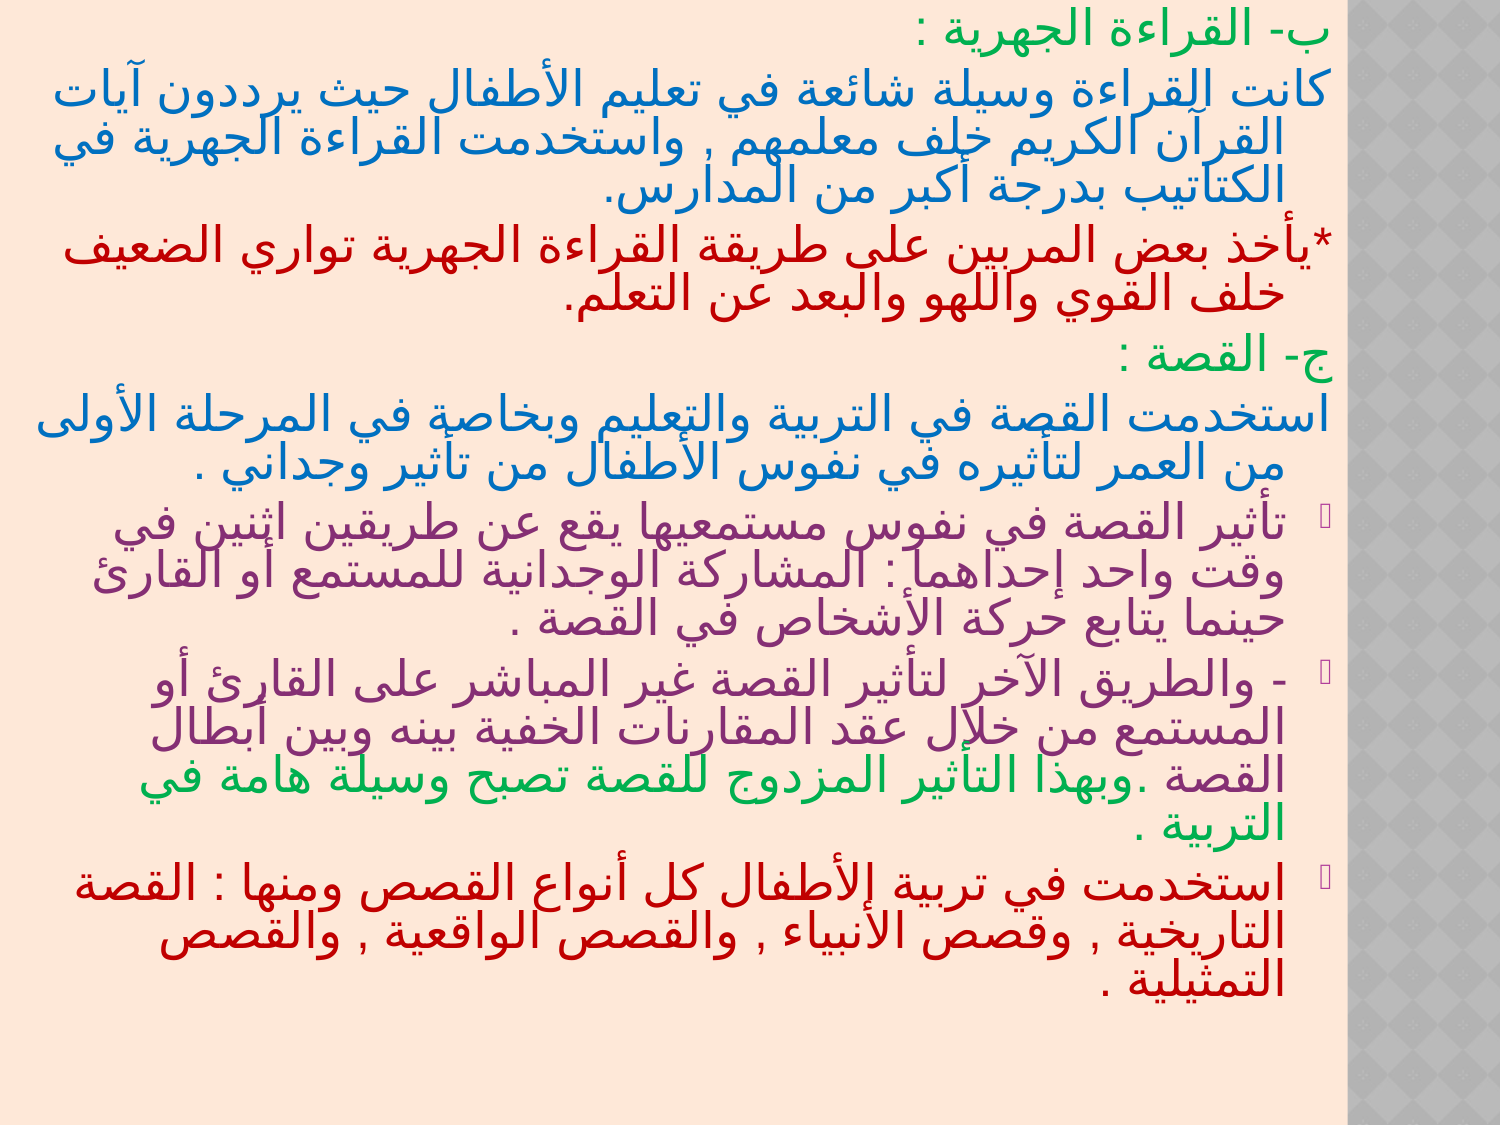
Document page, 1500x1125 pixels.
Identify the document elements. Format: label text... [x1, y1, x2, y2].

list ب- القراءة الجهرية : كانت القراءة وسيلة شائعة في تعليم الأطفال حيث يرددون آيات القرآن الكريم خلف معلمهم , واستخدمت القراءة الجهرية في الكتاتيب بدرجة أكبر من المدارس. *يأخذ بعض المربين على طريقة القراءة الجهرية تواري الضعيف خلف القوي واللهو والبعد عن التعلم. ج- القصة : استخدمت القصة في التربية والتعليم وبخاصة في المرحلة الأولى من العمر لتأثيره في نفوس الأطفال من تأثير وجداني . تأثير القصة في نفوس مستمعيها يقع عن طريقين اثنين في وقت واحد إحداهما : المشاركة الوجدانية للمستمع أو القارئ حينما يتابع حركة الأشخاص في القصة . - والطريق الآخر لتأثير القصة غير المباشر على القارئ أو المستمع من خلال عقد المقارنات الخفية بينه وبين أبطال القصة .وبهذا التأثير المزدوج للقصة تصبح وسيلة هامة في التربية . استخدمت في تربية الأطفال كل أنواع القصص ومنها : القصة التاريخية , وقصص الأنبياء , والقصص الواقعية , والقصص التمثيلية . [0, 0, 1348, 1125]
